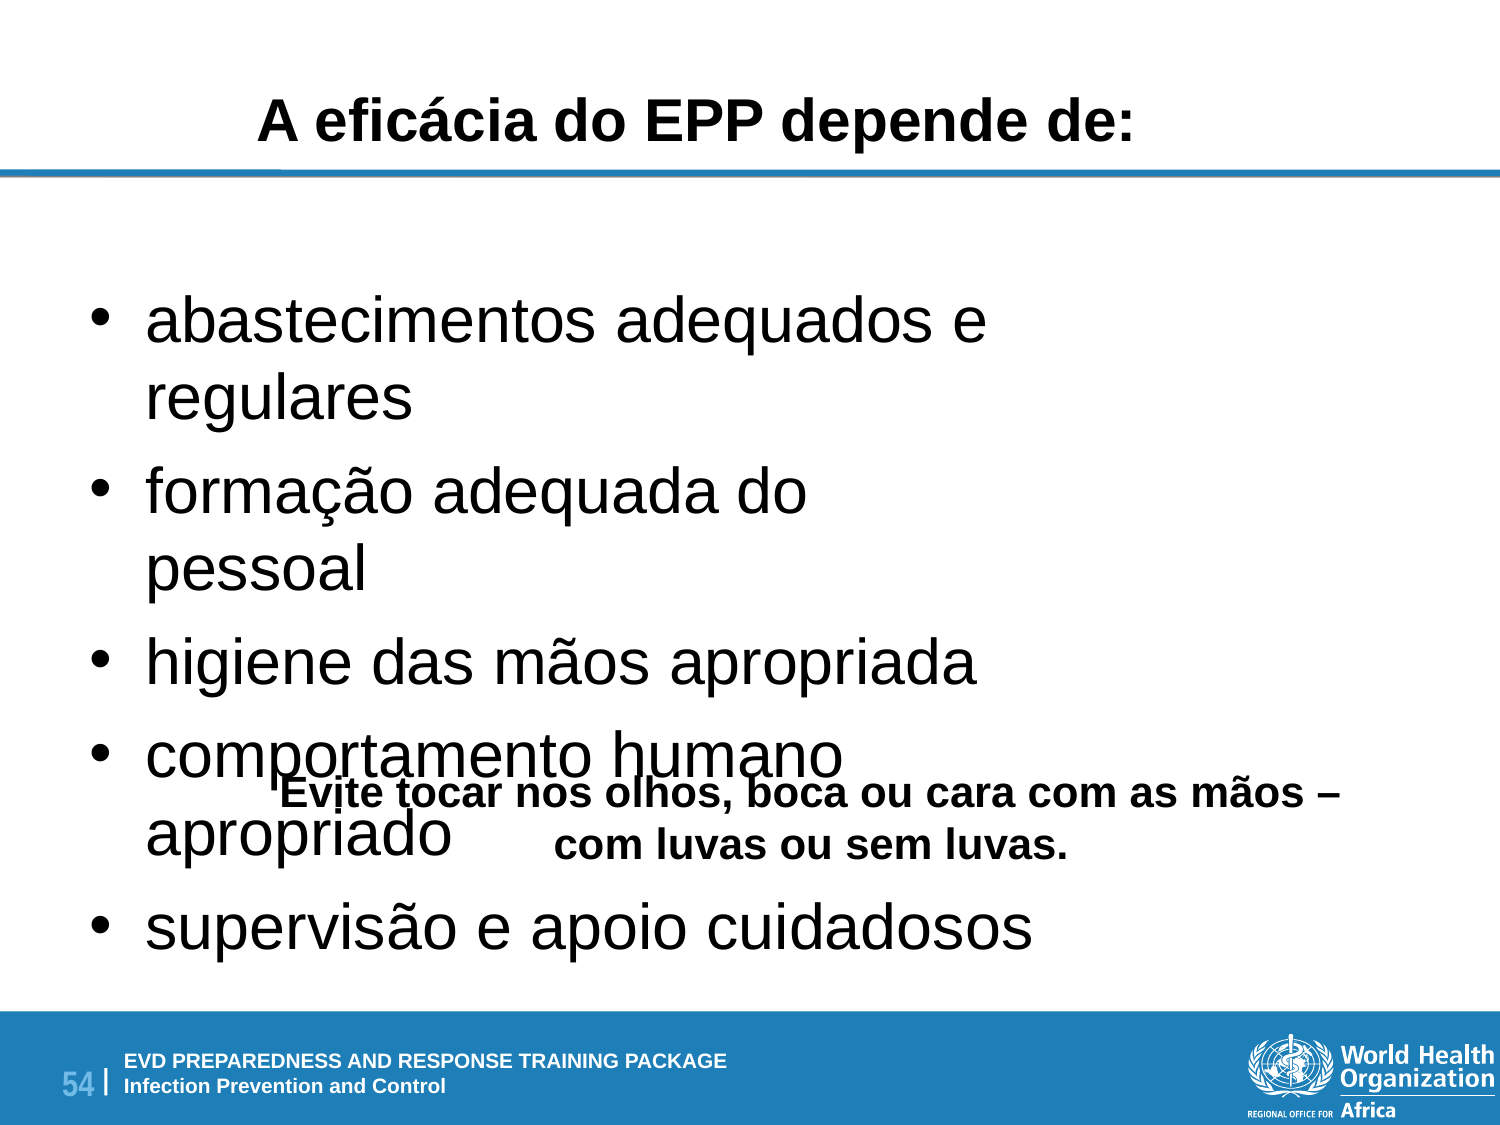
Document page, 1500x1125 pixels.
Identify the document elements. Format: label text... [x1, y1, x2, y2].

title A eficácia do EPP depende de: [110, 4, 1283, 194]
text_box abastecimentos adequados e regulares formação adequada do pessoal higiene das mãos apropriada comportamento humano apropriado supervisão e apoio cuidadosos [87, 277, 1045, 963]
text_box Evite tocar nos olhos, boca ou cara com as mãos – com luvas ou sem luvas. [265, 763, 1367, 869]
